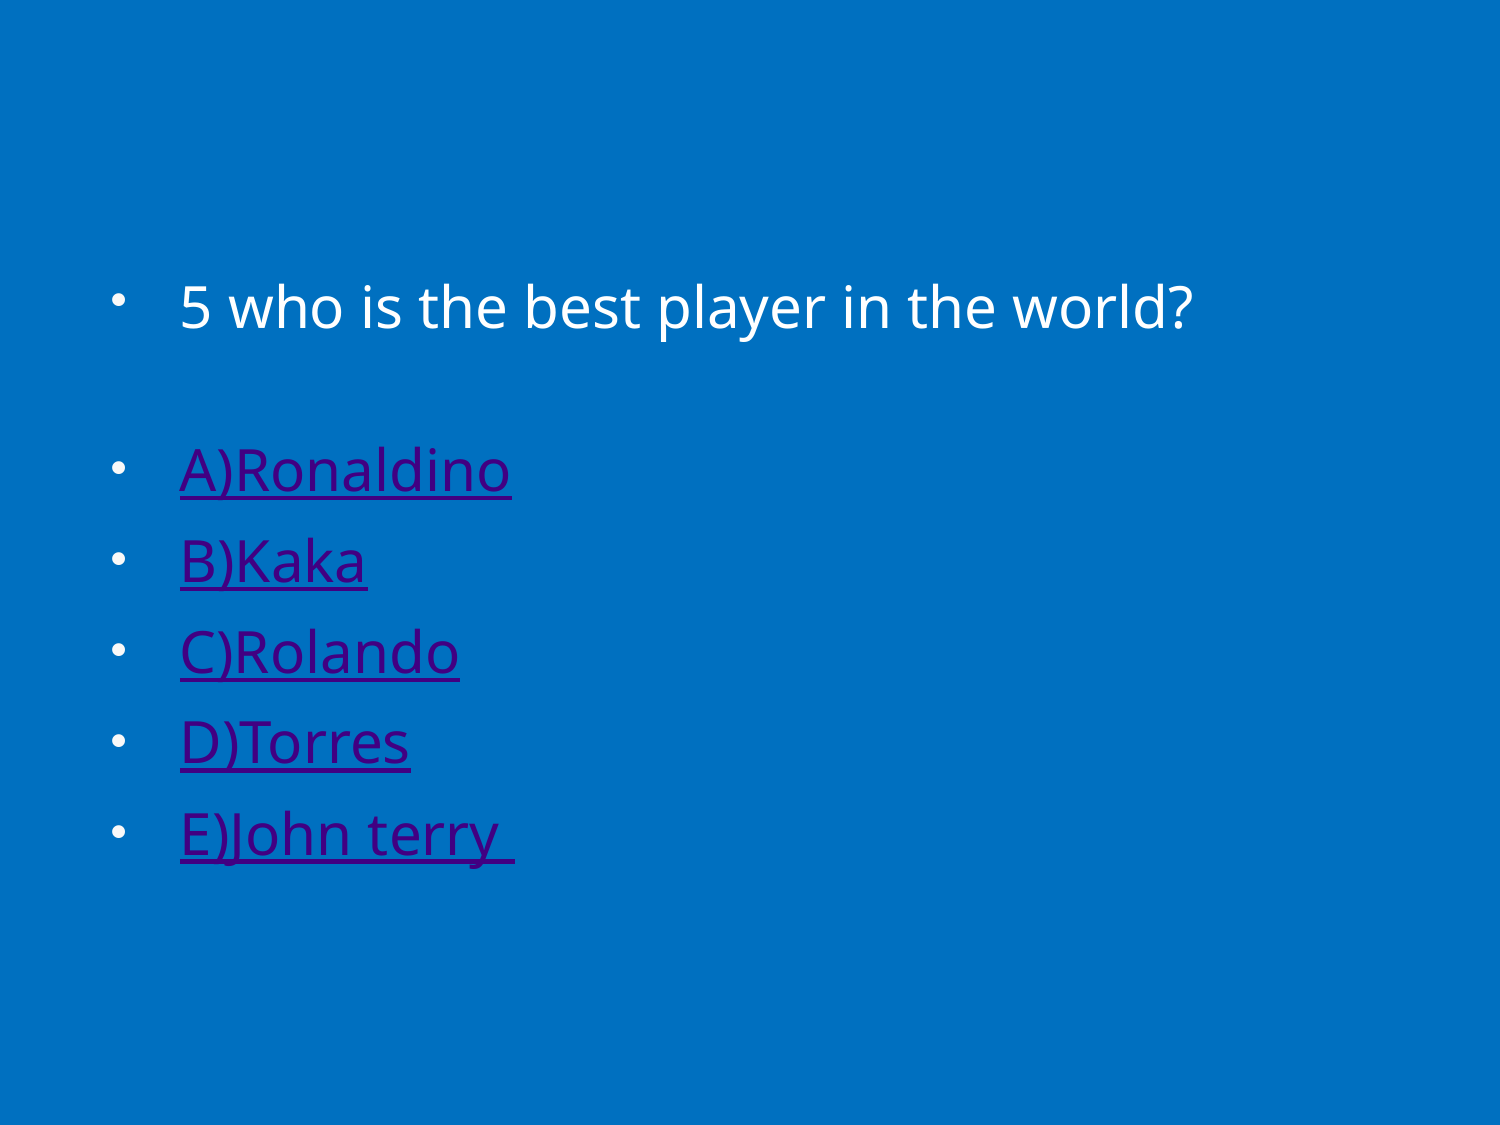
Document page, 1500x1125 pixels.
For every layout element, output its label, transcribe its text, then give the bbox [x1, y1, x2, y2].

list 5 who is the best player in the world? A)Ronaldino B)Kaka C)Rolando D)Torres E)John terry [75, 262, 1425, 1035]
